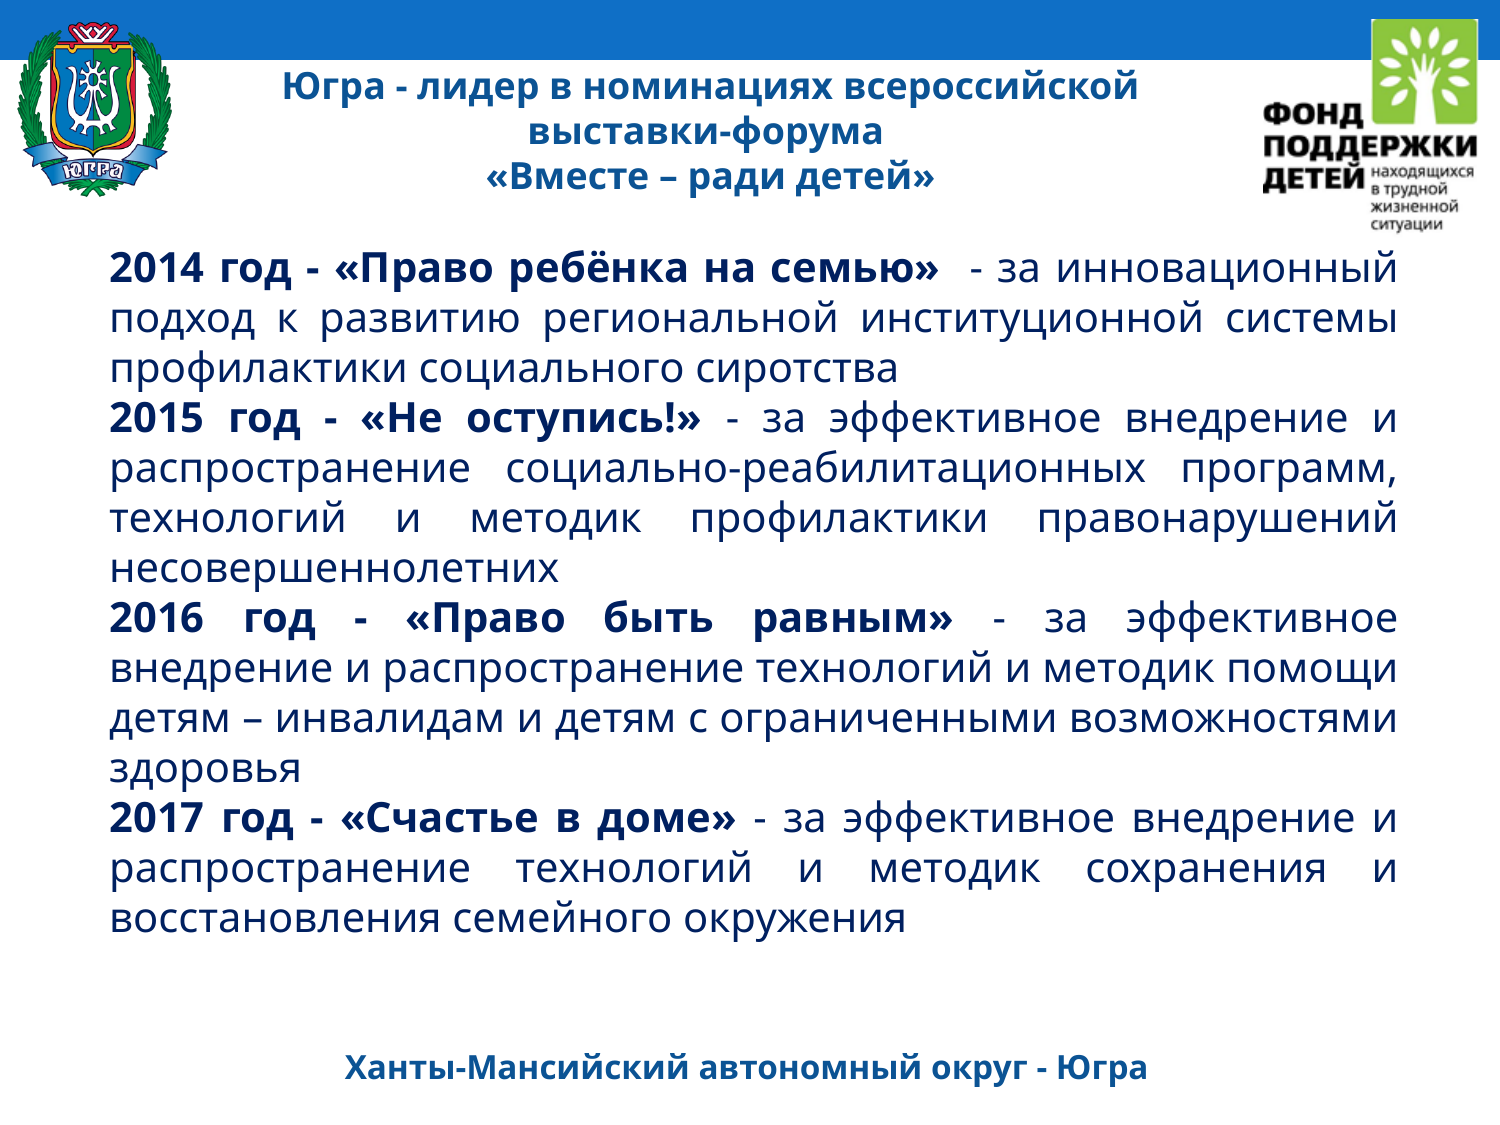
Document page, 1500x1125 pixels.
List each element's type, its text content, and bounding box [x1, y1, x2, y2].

text_box Югра - лидер в номинациях всероссийской выставки-форума «Вместе – ради детей» [176, 54, 1258, 205]
text_box Ханты-Мансийский автономный округ - Югра [330, 1038, 1165, 1094]
text_box 2014 год - «Право ребёнка на семью» - за инновационный подход к развитию региональной институционной системы профилактики социального сиротства 2015 год - «Не оступись!» - за эффективное внедрение и распространение социально-реабилитационных программ, технологий и методик профилактики правонарушений несовершеннолетних 2016 год - «Право быть равным» - за эффективное внедрение и распространение технологий и методик помощи детям – инвалидам и детям с ограниченными возможностями здоровья 2017 год - «Счастье в доме» - за эффективное внедрение и распространение технологий и методик сохранения и восстановления семейного окружения [94, 233, 1414, 949]
picture [17, 19, 172, 198]
picture [1263, 19, 1480, 244]
